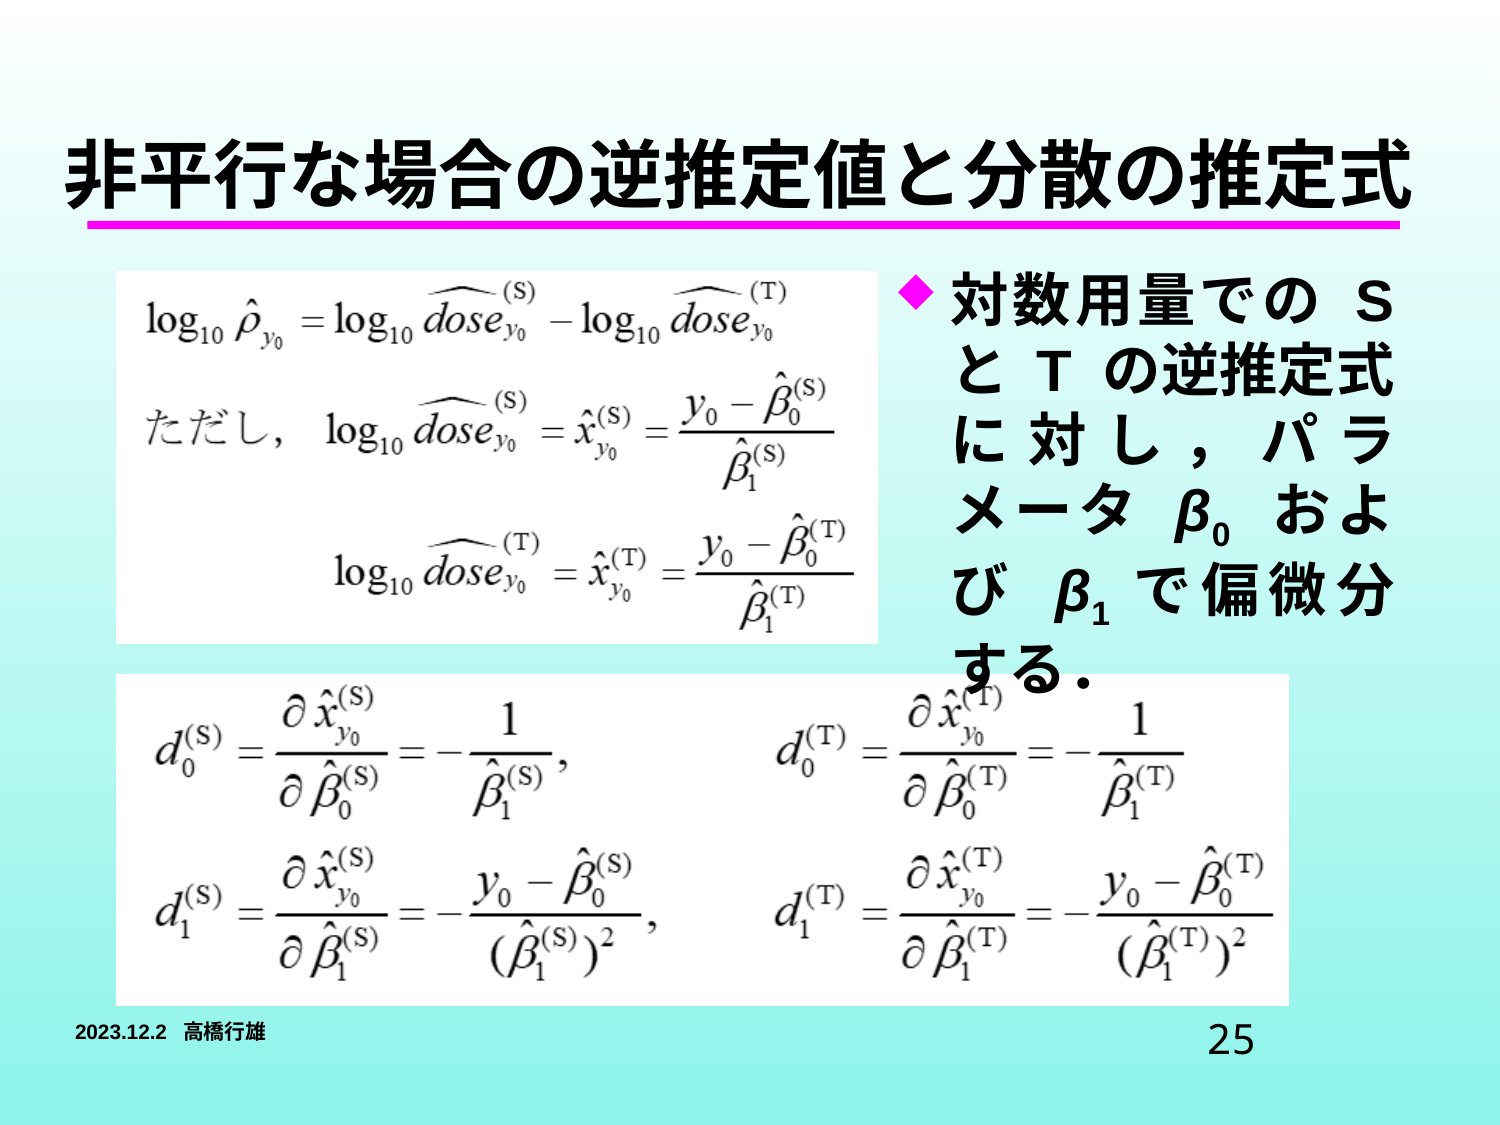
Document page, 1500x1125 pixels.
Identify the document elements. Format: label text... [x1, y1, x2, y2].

list 対数用量での S と T の逆推定式に対し，パラメータ β0 および β1で偏微分する． [879, 255, 1410, 629]
title 非平行な場合の逆推定値と分散の推定式 [41, 43, 1436, 225]
picture [116, 674, 1289, 1006]
picture [116, 271, 878, 644]
